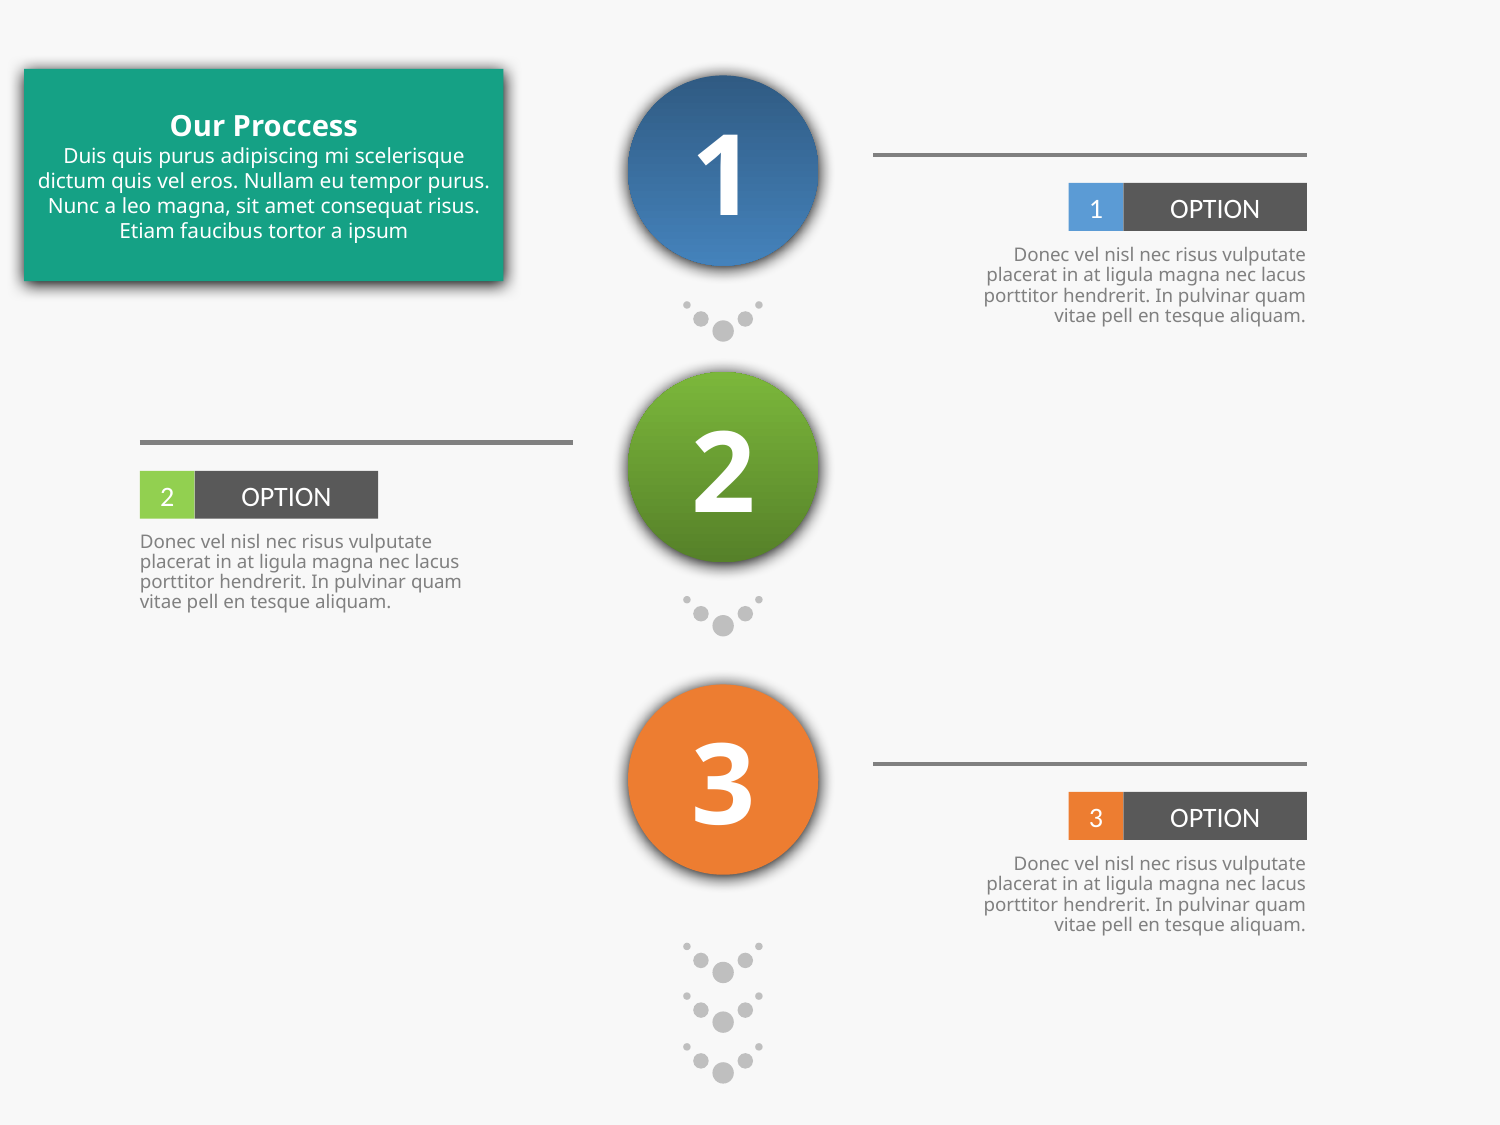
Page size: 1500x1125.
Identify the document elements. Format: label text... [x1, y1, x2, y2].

text_box Donec vel nisl nec risus vulputate placerat in at ligula magna nec lacus porttitor hendrerit. In pulvinar quam vitae pell en tesque aliquam. [128, 526, 482, 640]
text_box 1 [626, 74, 820, 267]
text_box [139, 470, 379, 519]
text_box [1068, 182, 1307, 231]
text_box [683, 1043, 763, 1084]
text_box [683, 942, 763, 984]
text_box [683, 596, 763, 637]
text_box Donec vel nisl nec risus vulputate placerat in at ligula magna nec lacus porttitor hendrerit. In pulvinar quam vitae pell en tesque aliquam. [964, 239, 1317, 353]
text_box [683, 992, 763, 1033]
text_box Donec vel nisl nec risus vulputate placerat in at ligula magna nec lacus porttitor hendrerit. In pulvinar quam vitae pell en tesque aliquam. [964, 848, 1317, 962]
text_box Our Proccess Duis quis purus adipiscing mi scelerisque dictum quis vel eros. Nullam eu tempor purus. Nunc a leo magna, sit amet consequat risus. Etiam faucibus tortor a ipsum [24, 68, 504, 282]
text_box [683, 301, 763, 342]
text_box 3 [626, 683, 820, 876]
text_box 2 [626, 371, 820, 564]
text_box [1068, 791, 1307, 840]
